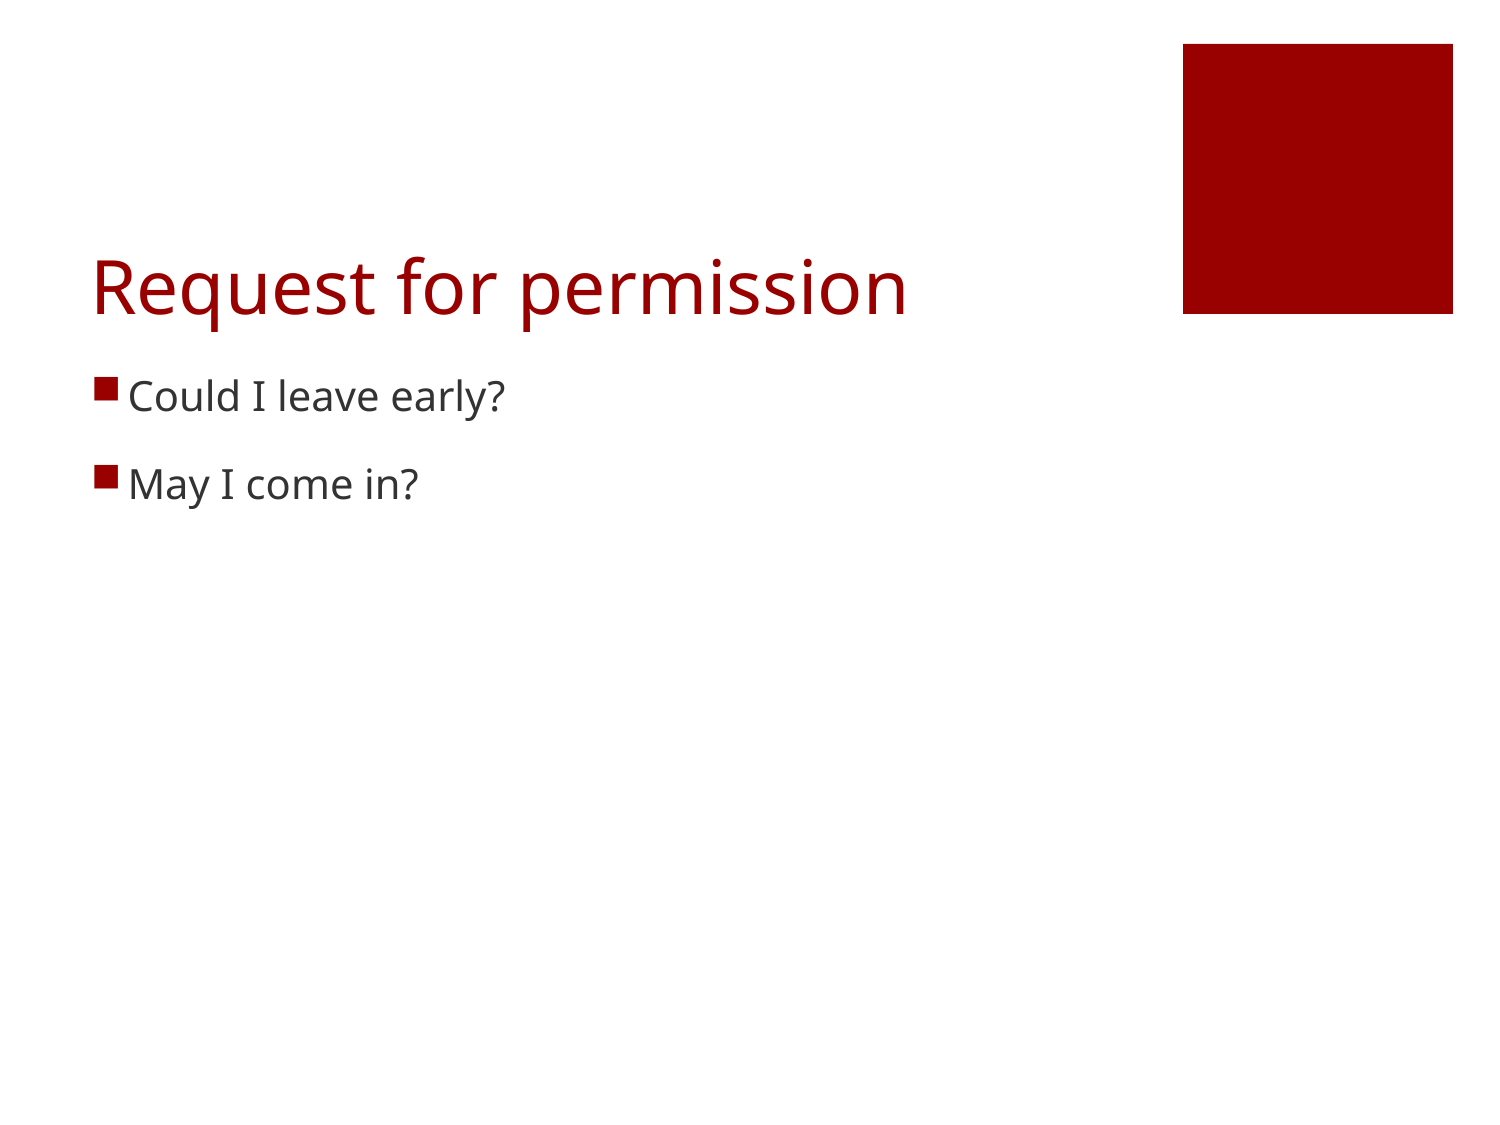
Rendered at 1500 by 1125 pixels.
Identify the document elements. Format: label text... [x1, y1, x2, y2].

title Request for permission [75, 149, 1143, 338]
list Could I leave early? May I come in? [75, 362, 1143, 1005]
